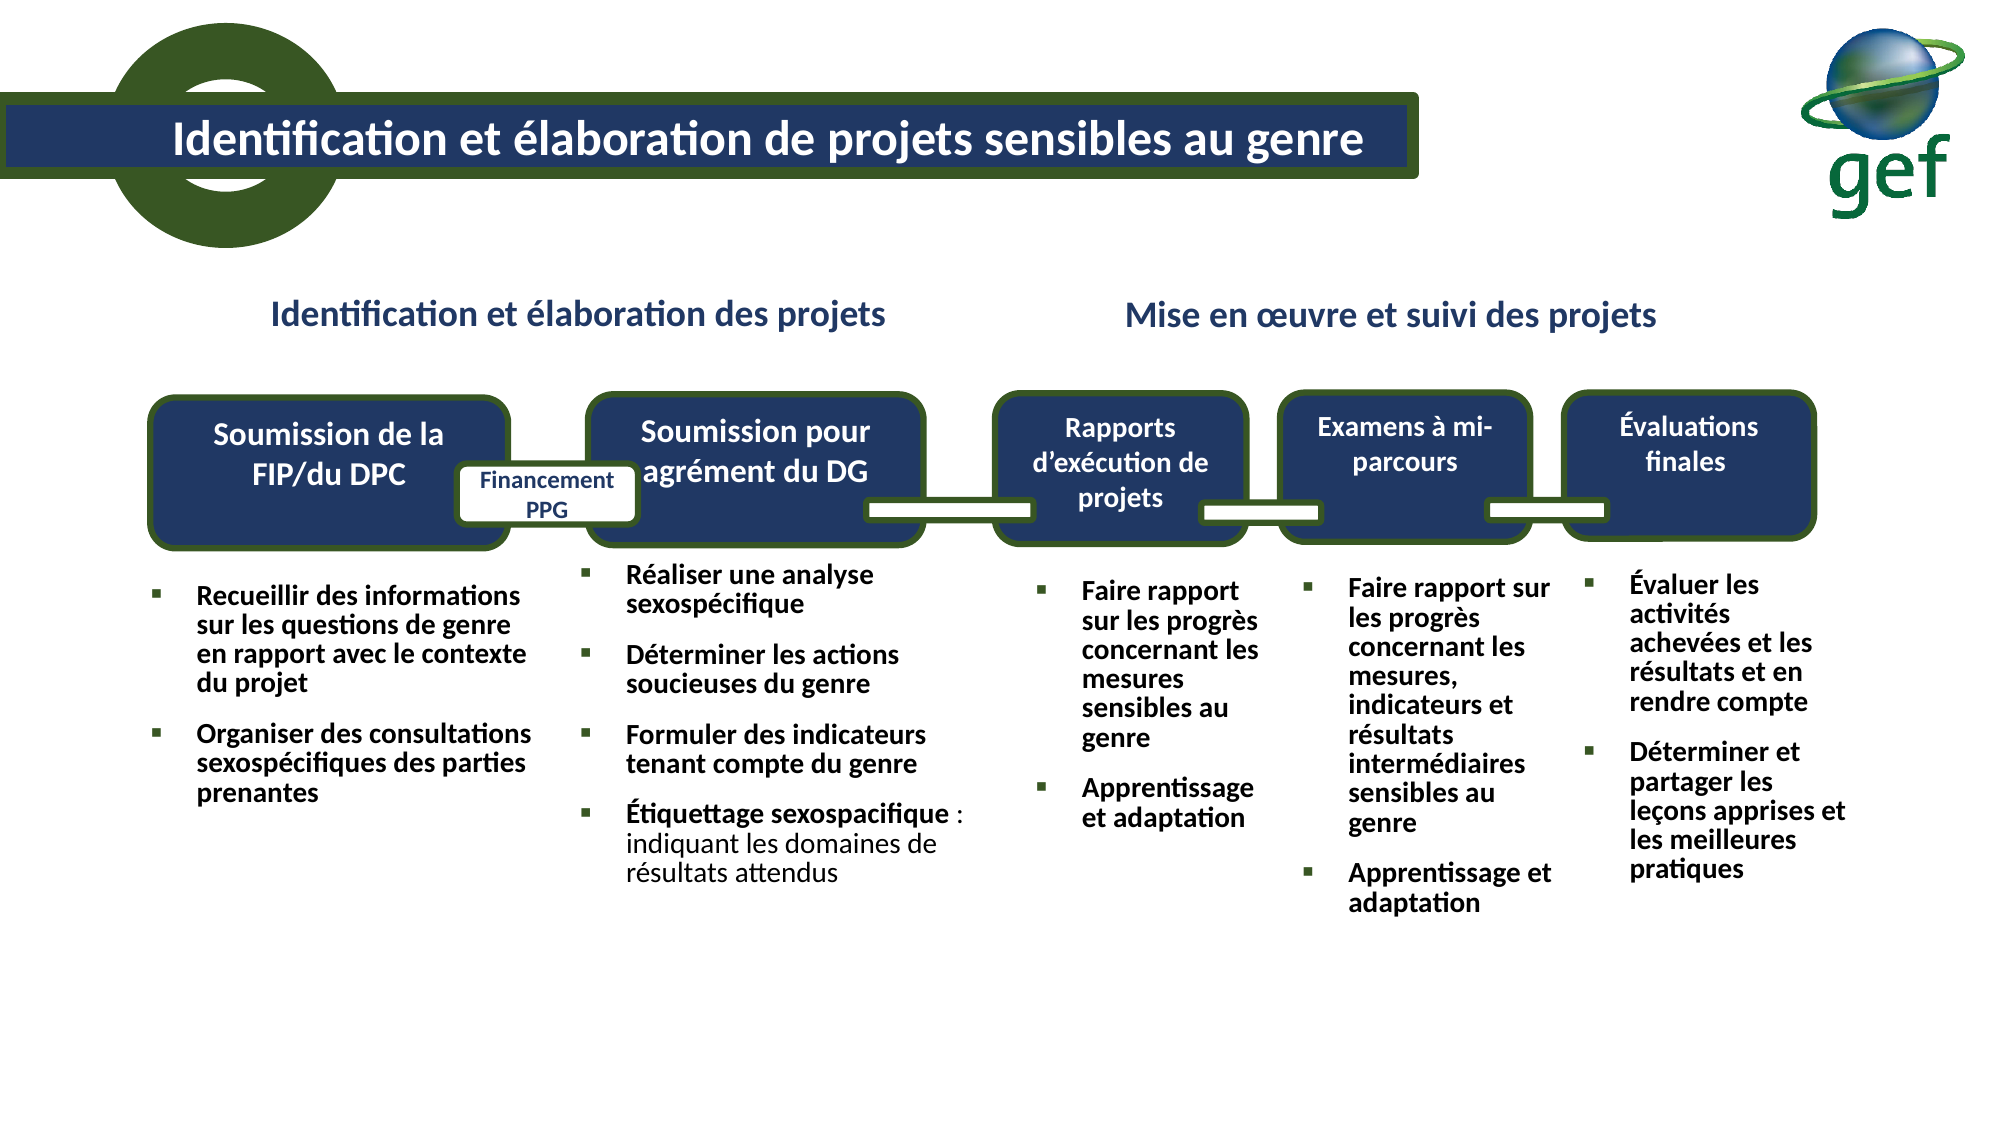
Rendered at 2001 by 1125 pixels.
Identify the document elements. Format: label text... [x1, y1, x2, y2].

table_header Réaliser une analyse sexospécifique Déterminer les actions soucieuses du genre Formuler des indicateurs tenant compte du genre Étiquettage sexospacifique : indiquant les domaines de résultats attendus [560, 563, 1013, 997]
table_header Recueillir des informations sur les questions de genre en rapport avec le contexte du projet Organiser des consultations sexospécifiques des parties prenantes [131, 583, 560, 962]
table_header Évaluer les activités achevées et les résultats et en rendre compte Déterminer et partager les leçons apprises et les meilleures pratiques [1564, 572, 1867, 999]
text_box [150, 392, 1815, 549]
text_box [111, 174, 340, 250]
table_header Faire rapport sur les progrès concernant les mesures, indicateurs et résultats intermédiaires sensibles au genre Apprentissage et adaptation [1283, 576, 1586, 1104]
table_header Faire rapport sur les progrès concernant les mesures sensibles au genre Apprentissage et adaptation [1016, 579, 1279, 1002]
text_box Identification et élaboration de projets sensibles au genre [0, 98, 1414, 174]
picture [1796, 22, 1969, 224]
text_box Mise en œuvre et suivi des projets [1051, 238, 1740, 343]
text_box [111, 21, 340, 98]
text_box Identification et élaboration des projets [140, 236, 1017, 342]
